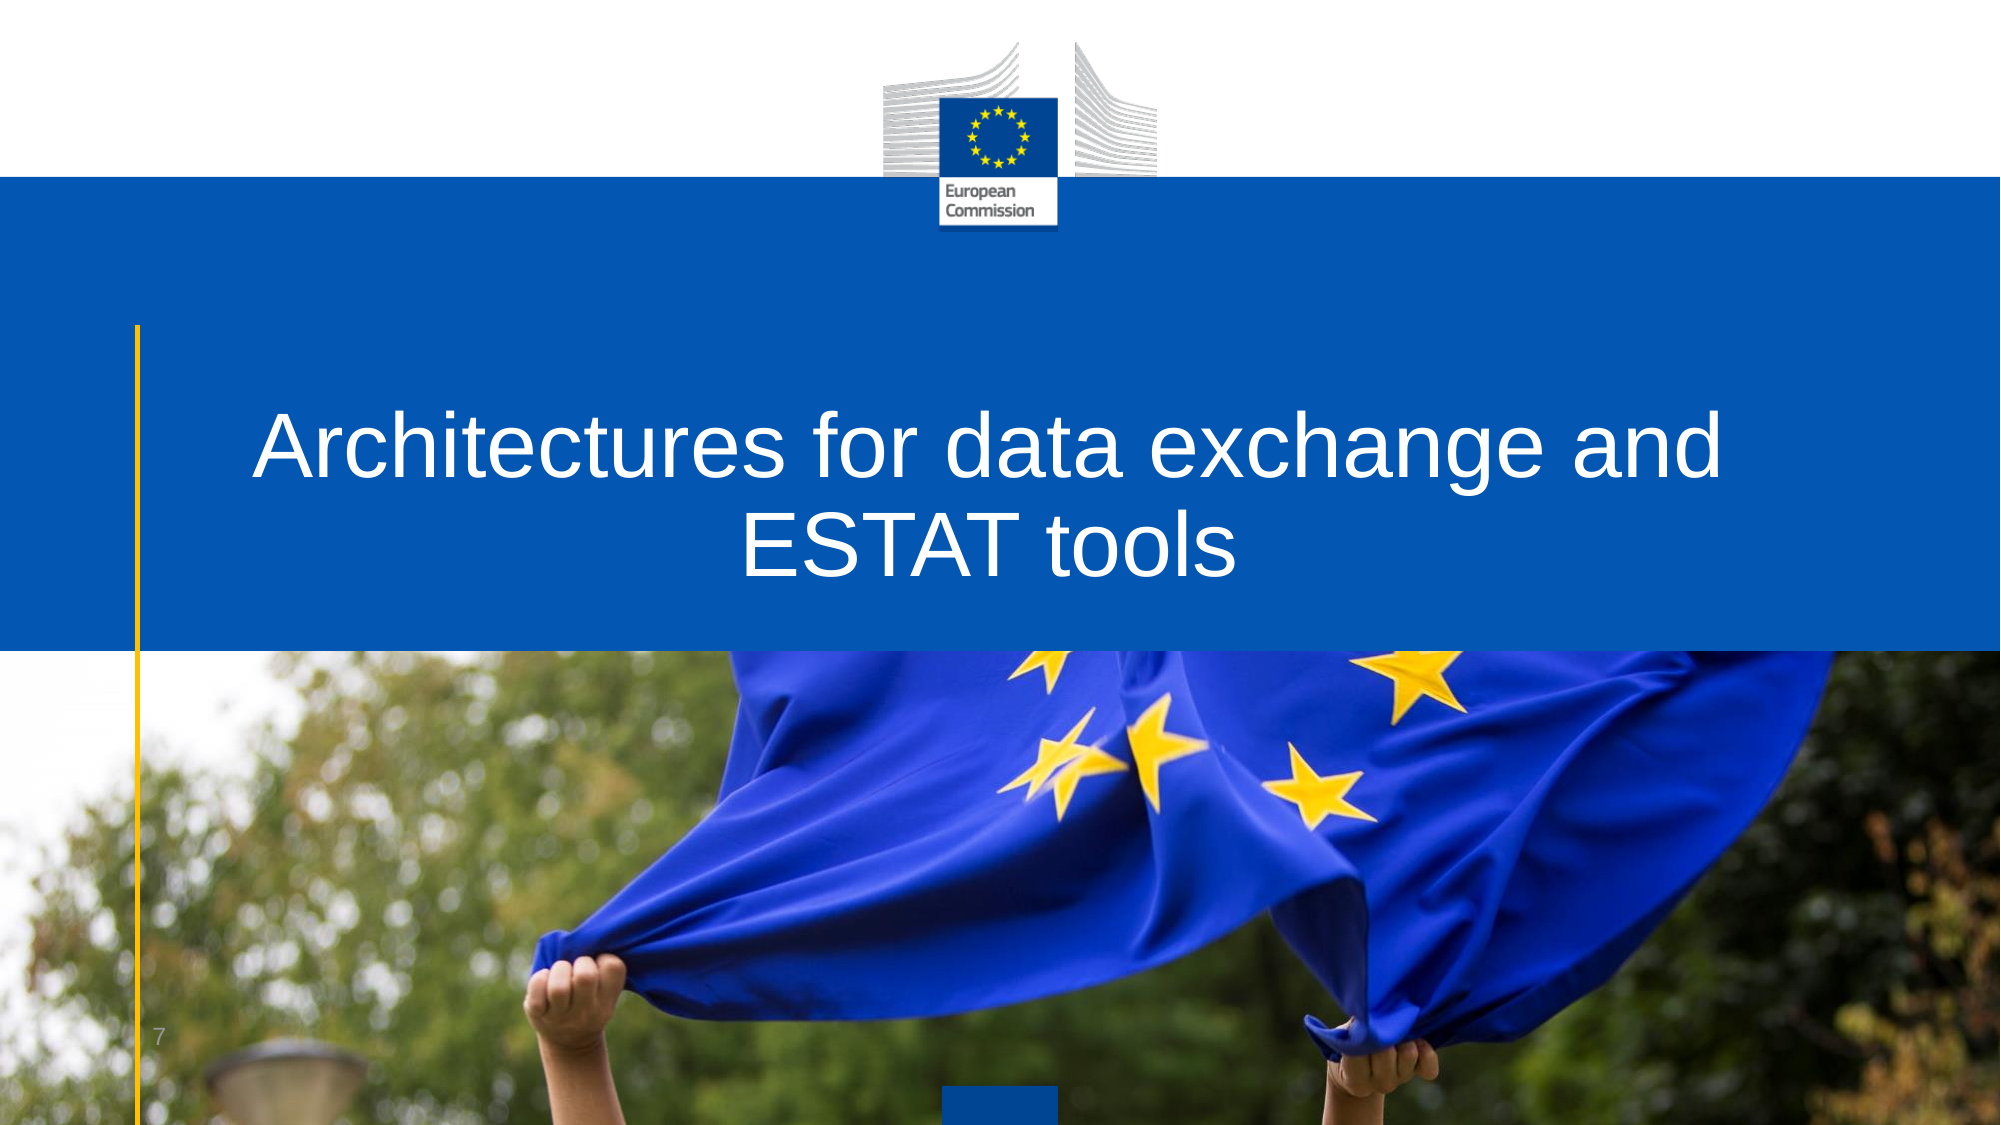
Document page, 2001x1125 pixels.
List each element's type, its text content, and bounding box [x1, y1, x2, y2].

title Architectures for data exchange and ESTAT tools [151, 292, 1827, 512]
slide_number 7 [137, 1005, 588, 1066]
picture [883, 42, 1157, 232]
picture [0, 651, 135, 1125]
picture [140, 651, 2000, 1125]
